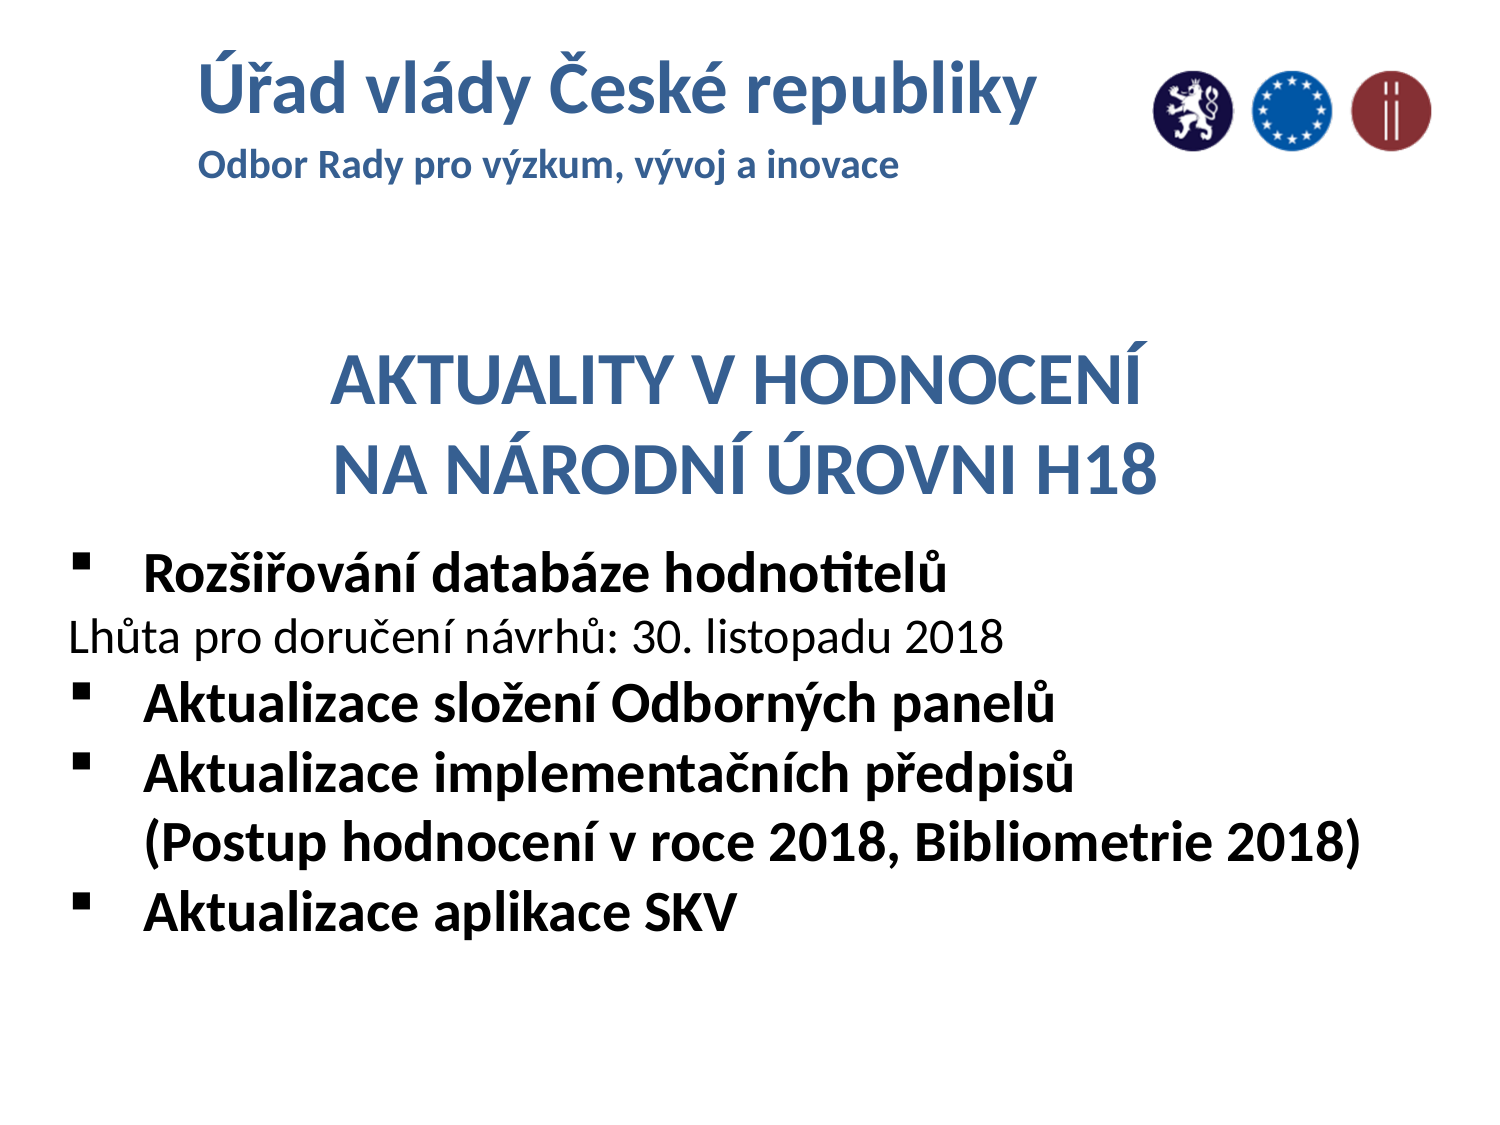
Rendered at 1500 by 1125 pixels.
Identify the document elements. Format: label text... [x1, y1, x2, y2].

picture [1151, 66, 1435, 155]
text_box AKTUALITY V HODNOCENÍ NA NÁRODNÍ ÚROVNI H18 Rozšiřování databáze hodnotitelů Lhůta pro doručení návrhů: 30. listopadu 2018 Aktualizace složení Odborných panelů Aktualizace implementačních předpisů (Postup hodnocení v roce 2018, Bibliometrie 2018) Aktualizace aplikace SKV [53, 231, 1440, 1034]
subtitle Úřad vlády České republiky Odbor Rady pro výzkum, vývoj a inovace [183, 30, 1152, 231]
